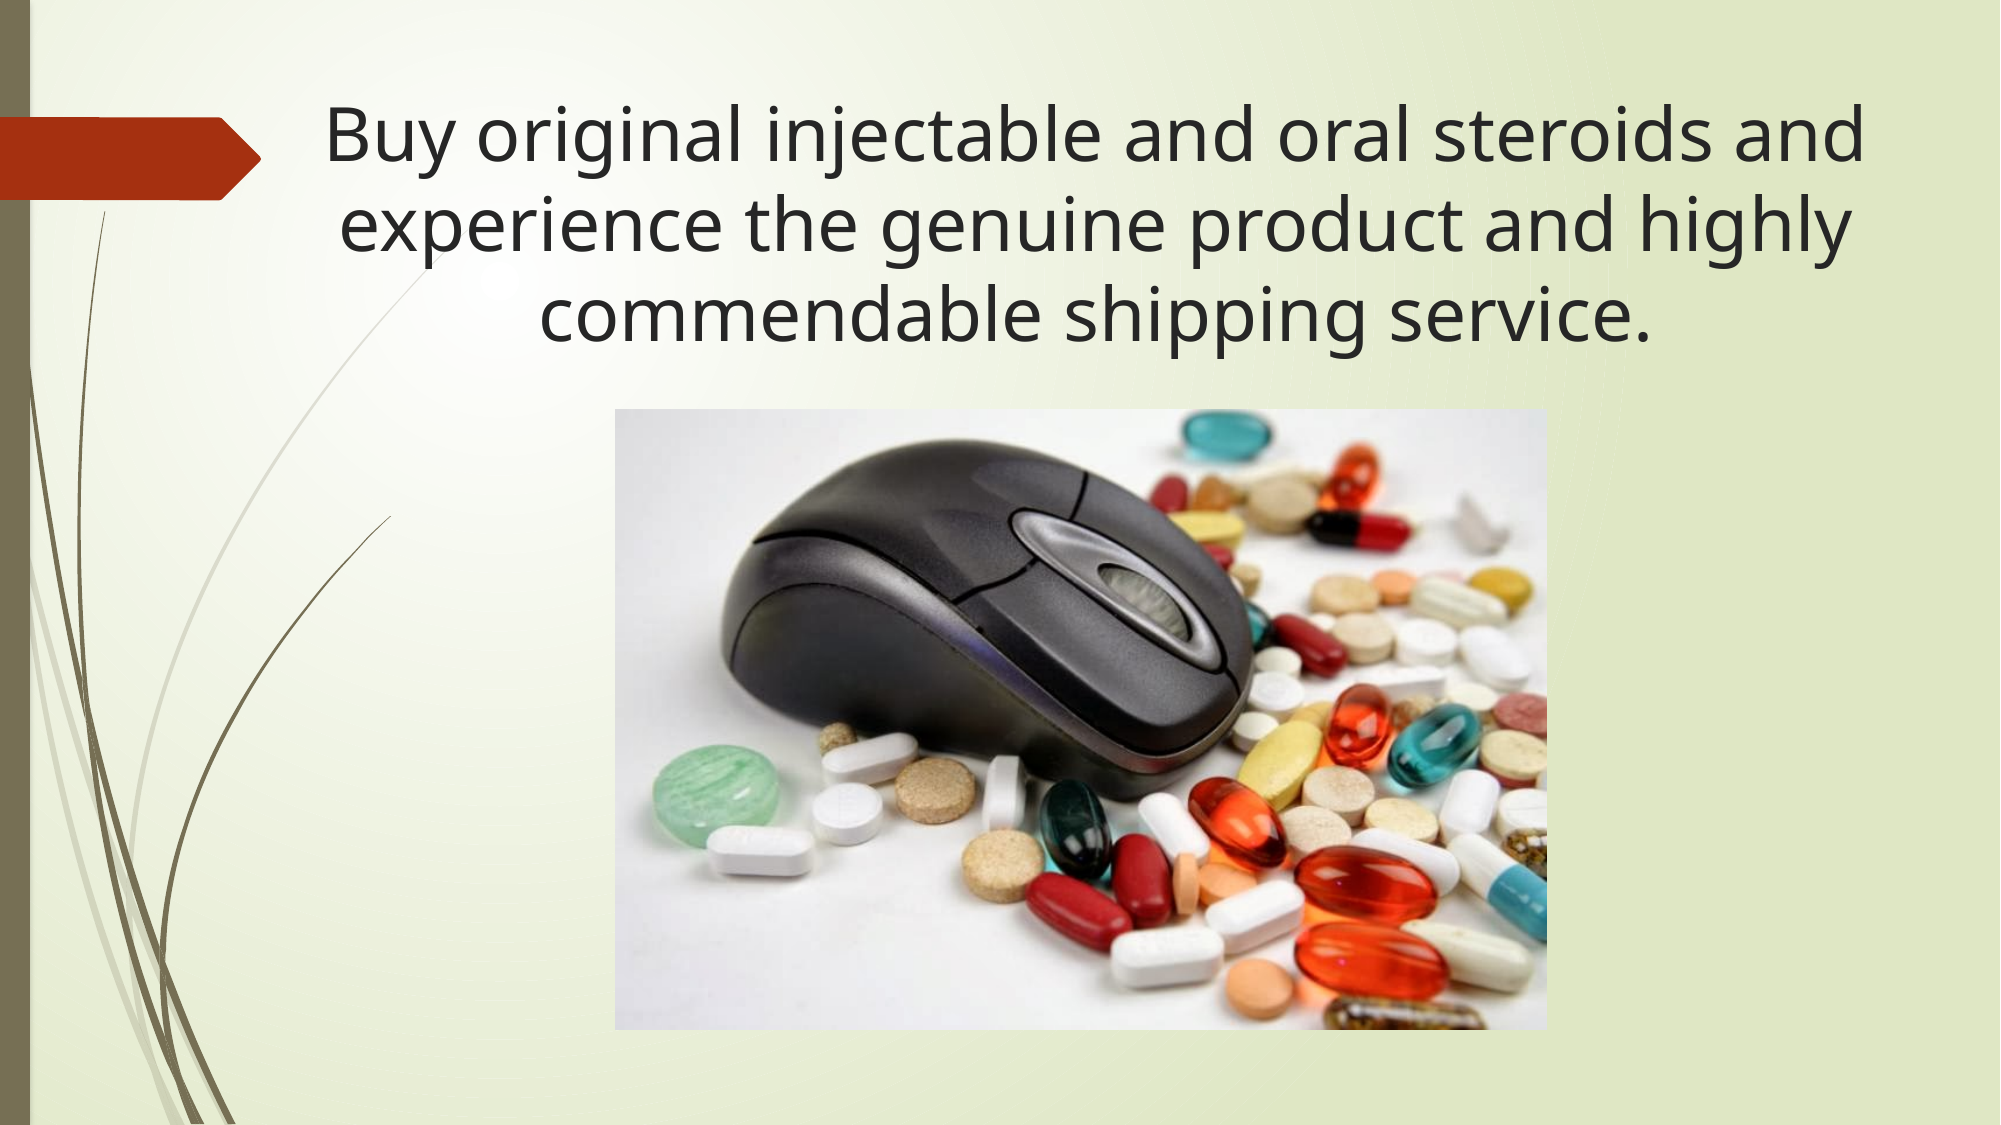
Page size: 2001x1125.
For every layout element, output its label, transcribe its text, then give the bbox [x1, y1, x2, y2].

title Buy original injectable and oral steroids and experience the genuine product and highly commendable shipping service. [307, 78, 1885, 289]
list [614, 409, 1548, 1031]
